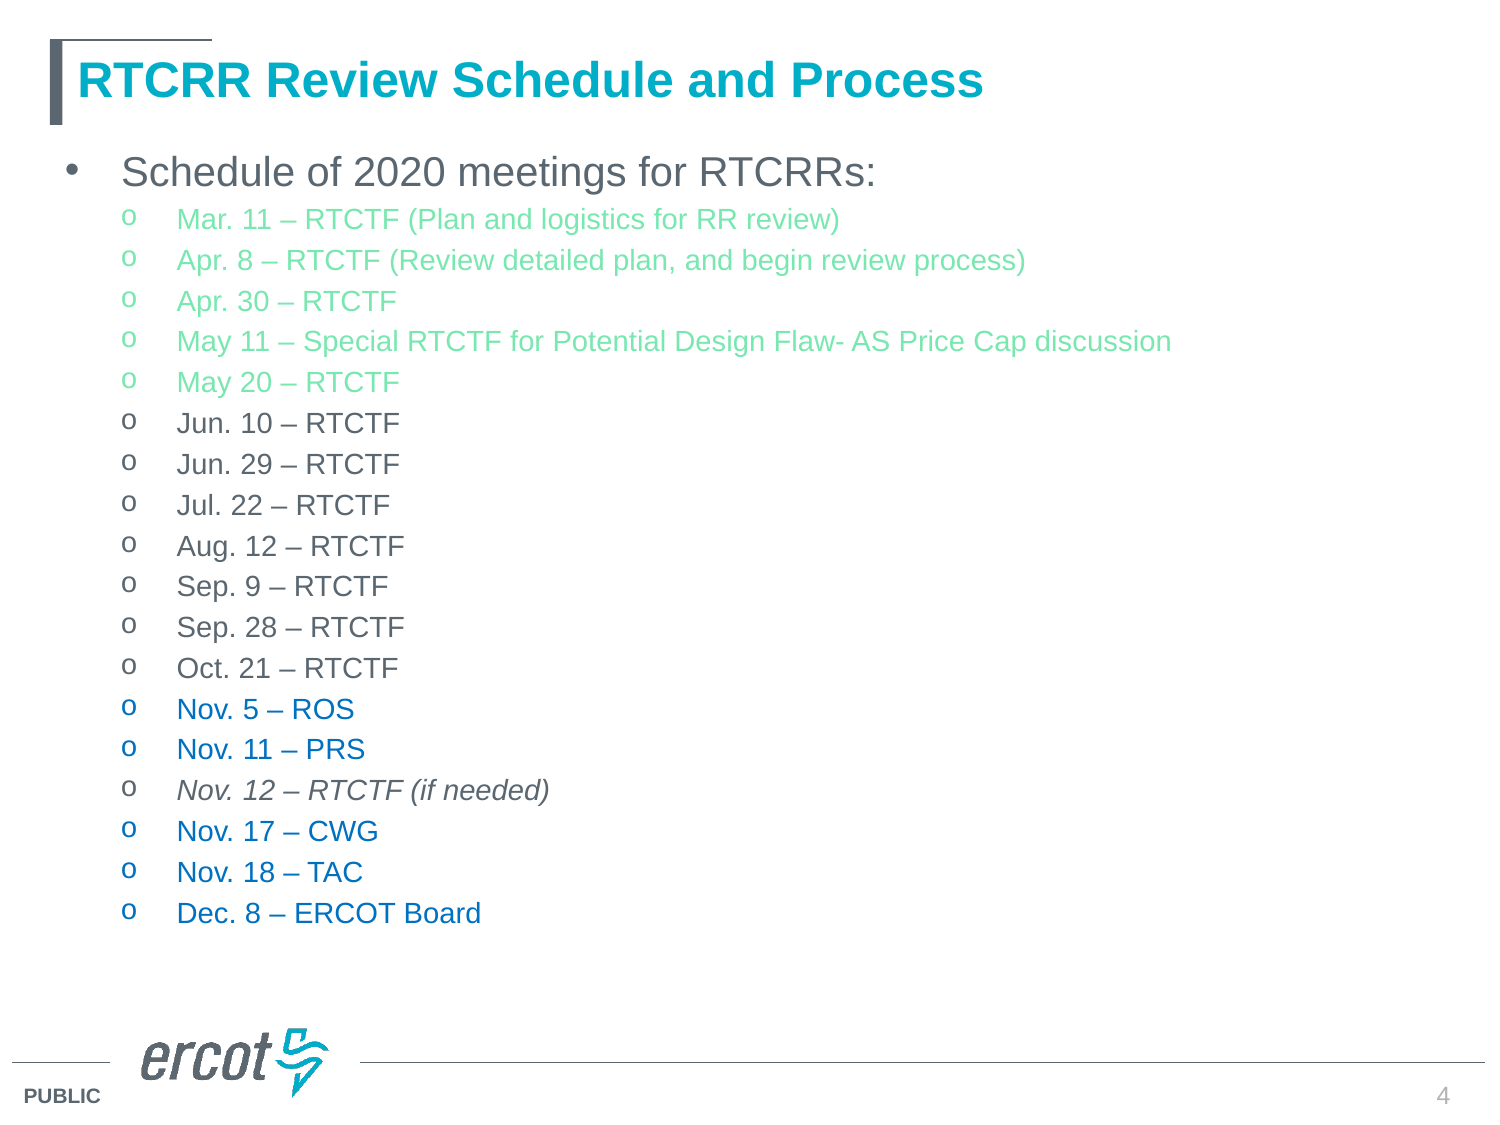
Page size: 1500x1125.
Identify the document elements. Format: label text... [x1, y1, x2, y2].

list Schedule of 2020 meetings for RTCRRs: Mar. 11 – RTCTF (Plan and logistics for RR review) Apr. 8 – RTCTF (Review detailed plan, and begin review process) Apr. 30 – RTCTF May 11 – Special RTCTF for Potential Design Flaw- AS Price Cap discussion May 20 – RTCTF Jun. 10 – RTCTF Jun. 29 – RTCTF Jul. 22 – RTCTF Aug. 12 – RTCTF Sep. 9 – RTCTF Sep. 28 – RTCTF Oct. 21 – RTCTF Nov. 5 – ROS Nov. 11 – PRS Nov. 12 – RTCTF (if needed) Nov. 17 – CWG Nov. 18 – TAC Dec. 8 – ERCOT Board [50, 137, 1450, 1050]
title RTCRR Review Schedule and Process [62, 39, 1450, 125]
slide_number 4 [1400, 1076, 1488, 1113]
picture [137, 1050, 332, 1100]
